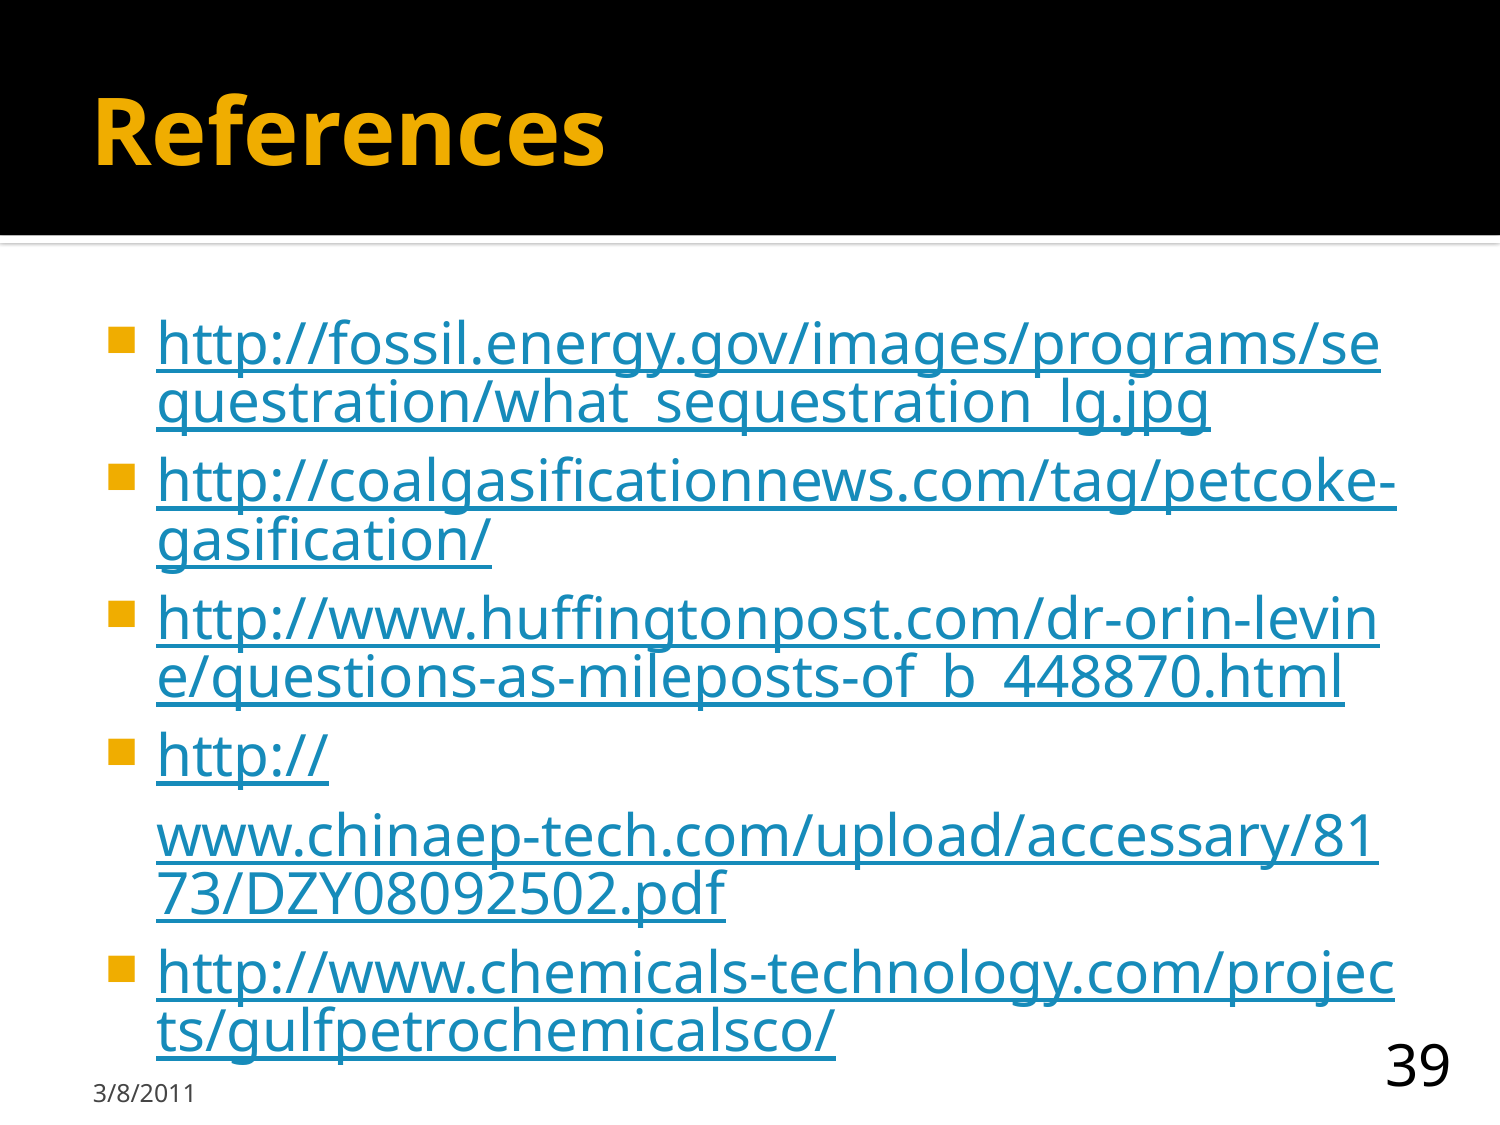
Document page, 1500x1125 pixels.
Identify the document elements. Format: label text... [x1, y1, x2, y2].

list http://fossil.energy.gov/images/programs/sequestration/what_sequestration_lg.jpg http://coalgasificationnews.com/tag/petcoke-gasification/ http://www.huffingtonpost.com/dr-orin-levine/questions-as-mileposts-of_b_448870.html http://www.chinaep-tech.com/upload/accessary/8173/DZY08092502.pdf http://www.chemicals-technology.com/projects/gulfpetrochemicalsco/ [75, 291, 1425, 1050]
slide_number 39 [1345, 1062, 1467, 1108]
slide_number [75, 1062, 425, 1108]
title References [75, 25, 1425, 231]
